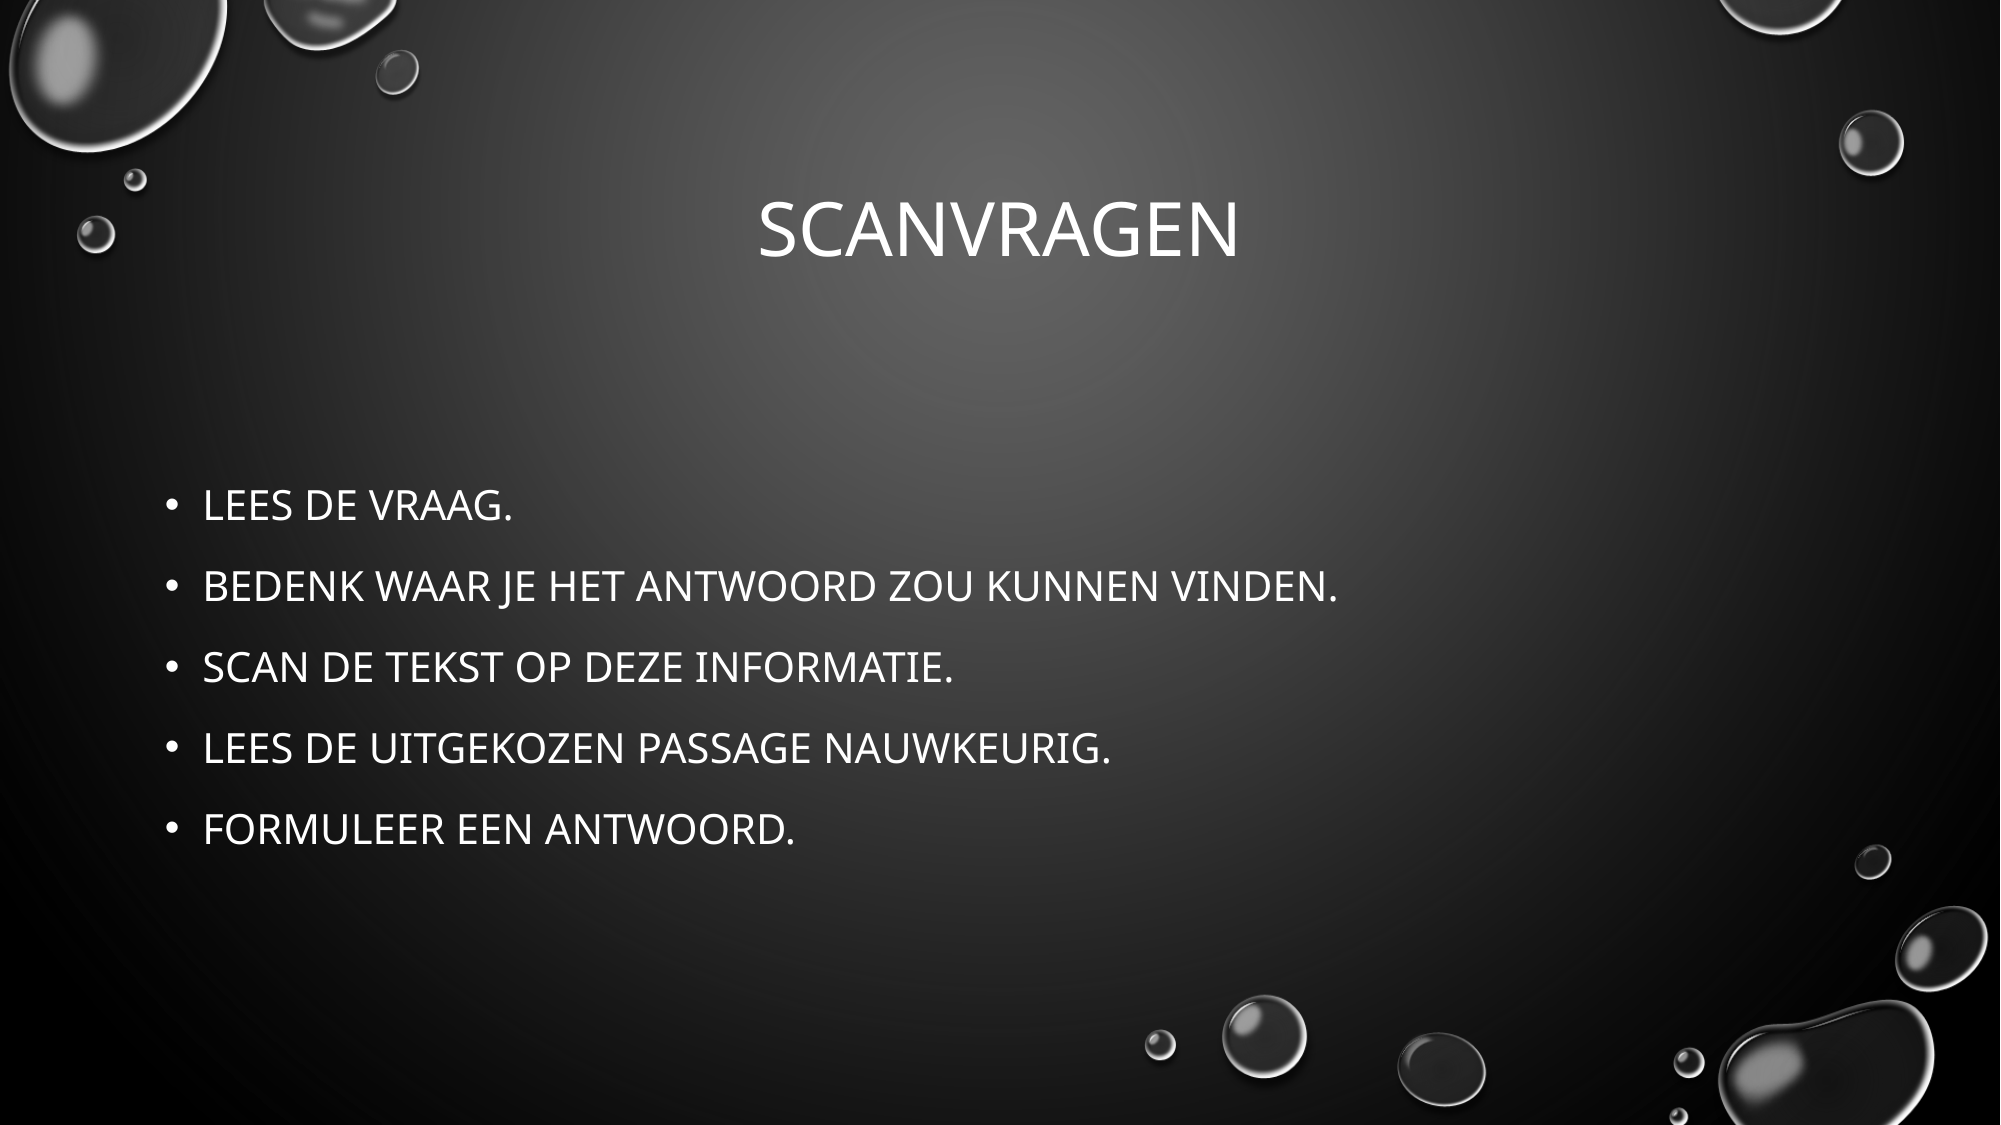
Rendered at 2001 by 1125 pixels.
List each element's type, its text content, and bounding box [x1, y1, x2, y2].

list Lees de vraag. Bedenk waar je het antwoord zou kunnen vinden. Scan de tekst op deze informatie. Lees de uitgekozen passage nauwkeurig. Formuleer een antwoord. [149, 461, 1850, 950]
title Scanvragen [149, 101, 1851, 364]
picture [0, 0, 2000, 1125]
